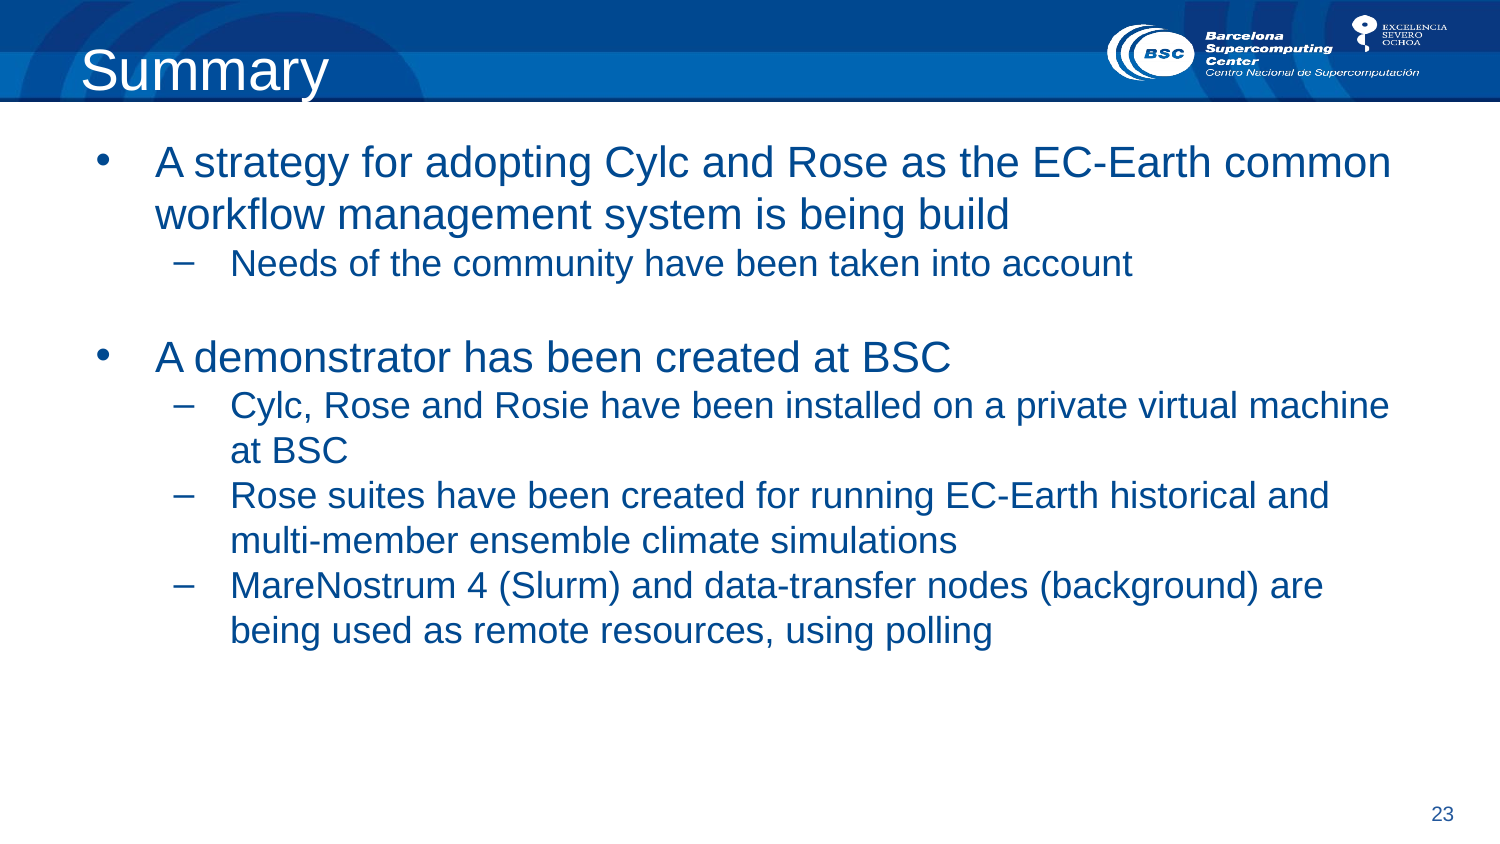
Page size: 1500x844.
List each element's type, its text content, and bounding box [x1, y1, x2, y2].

list A strategy for adopting Cylc and Rose as the EC-Earth common workflow management system is being build Needs of the community have been taken into account A demonstrator has been created at BSC Cylc, Rose and Rosie have been installed on a private virtual machine at BSC Rose suites have been created for running EC-Earth historical and multi-member ensemble climate simulations MareNostrum 4 (Slurm) and data-transfer nodes (background) are being used as remote resources, using polling [64, 118, 1432, 782]
title Summary [65, 17, 1081, 102]
picture [0, 0, 1500, 102]
